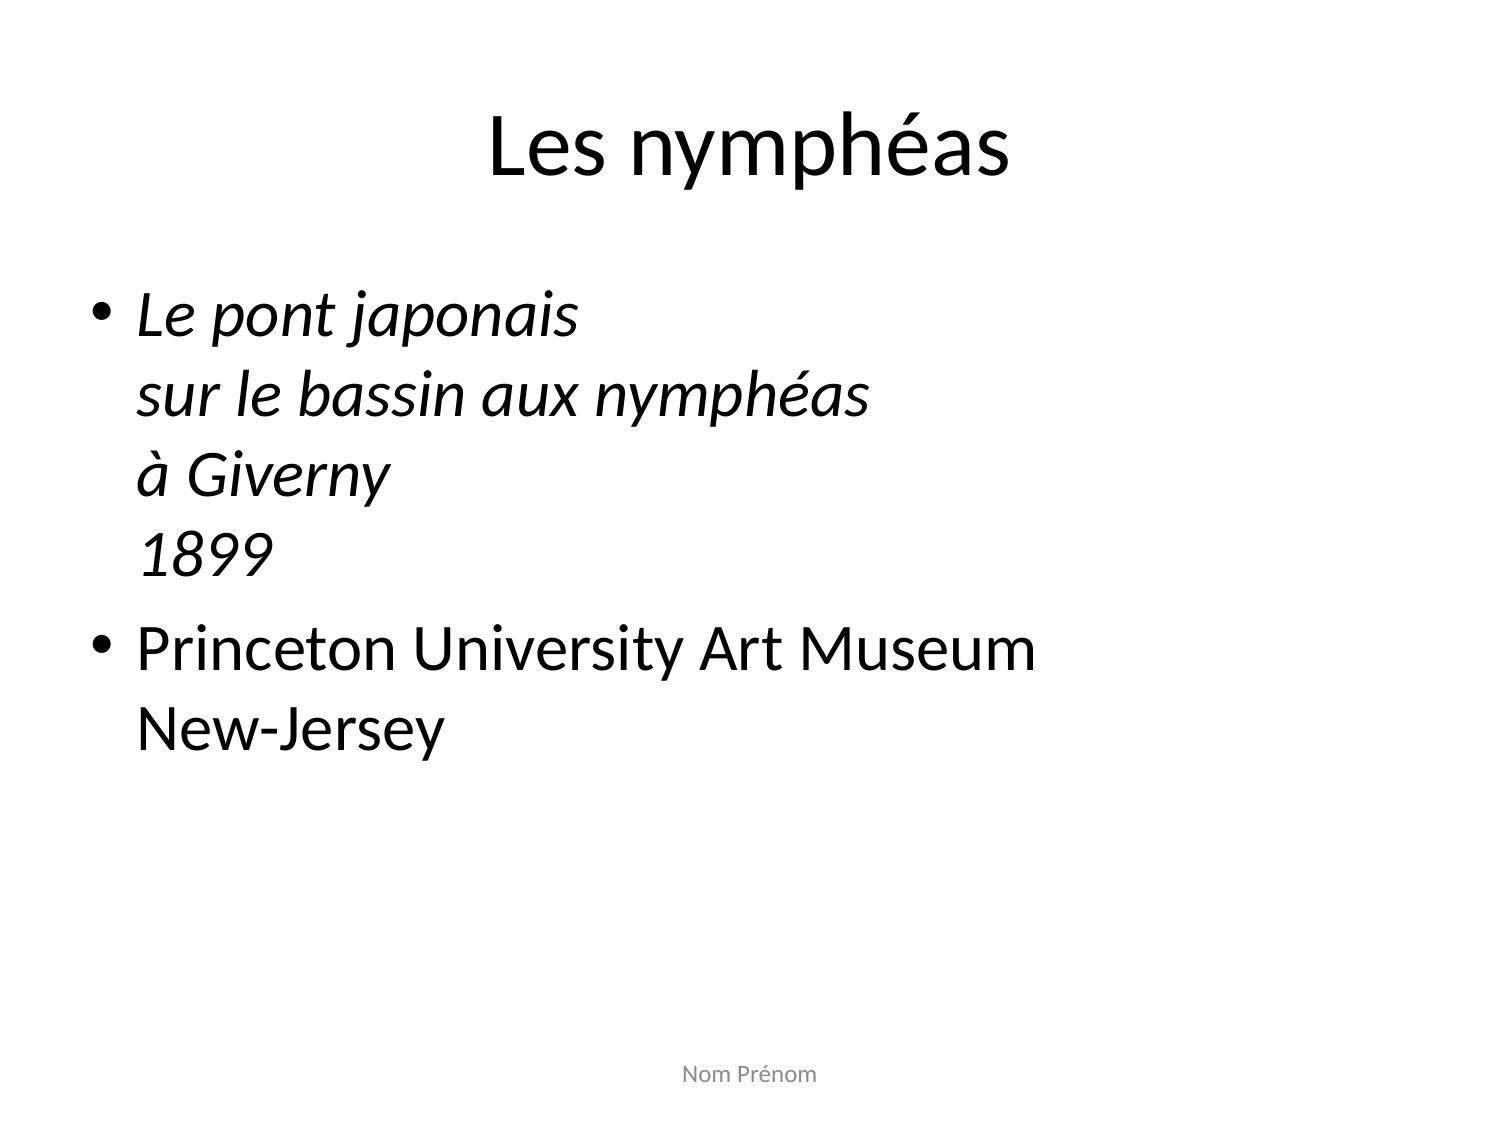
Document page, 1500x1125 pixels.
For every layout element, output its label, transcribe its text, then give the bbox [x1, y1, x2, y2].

title Les nymphéas [75, 45, 1425, 233]
footer Nom Prénom [512, 1042, 988, 1103]
list Le pont japonais sur le bassin aux nymphéas à Giverny 1899 Princeton University Art Museum New-Jersey [75, 262, 1425, 1005]
